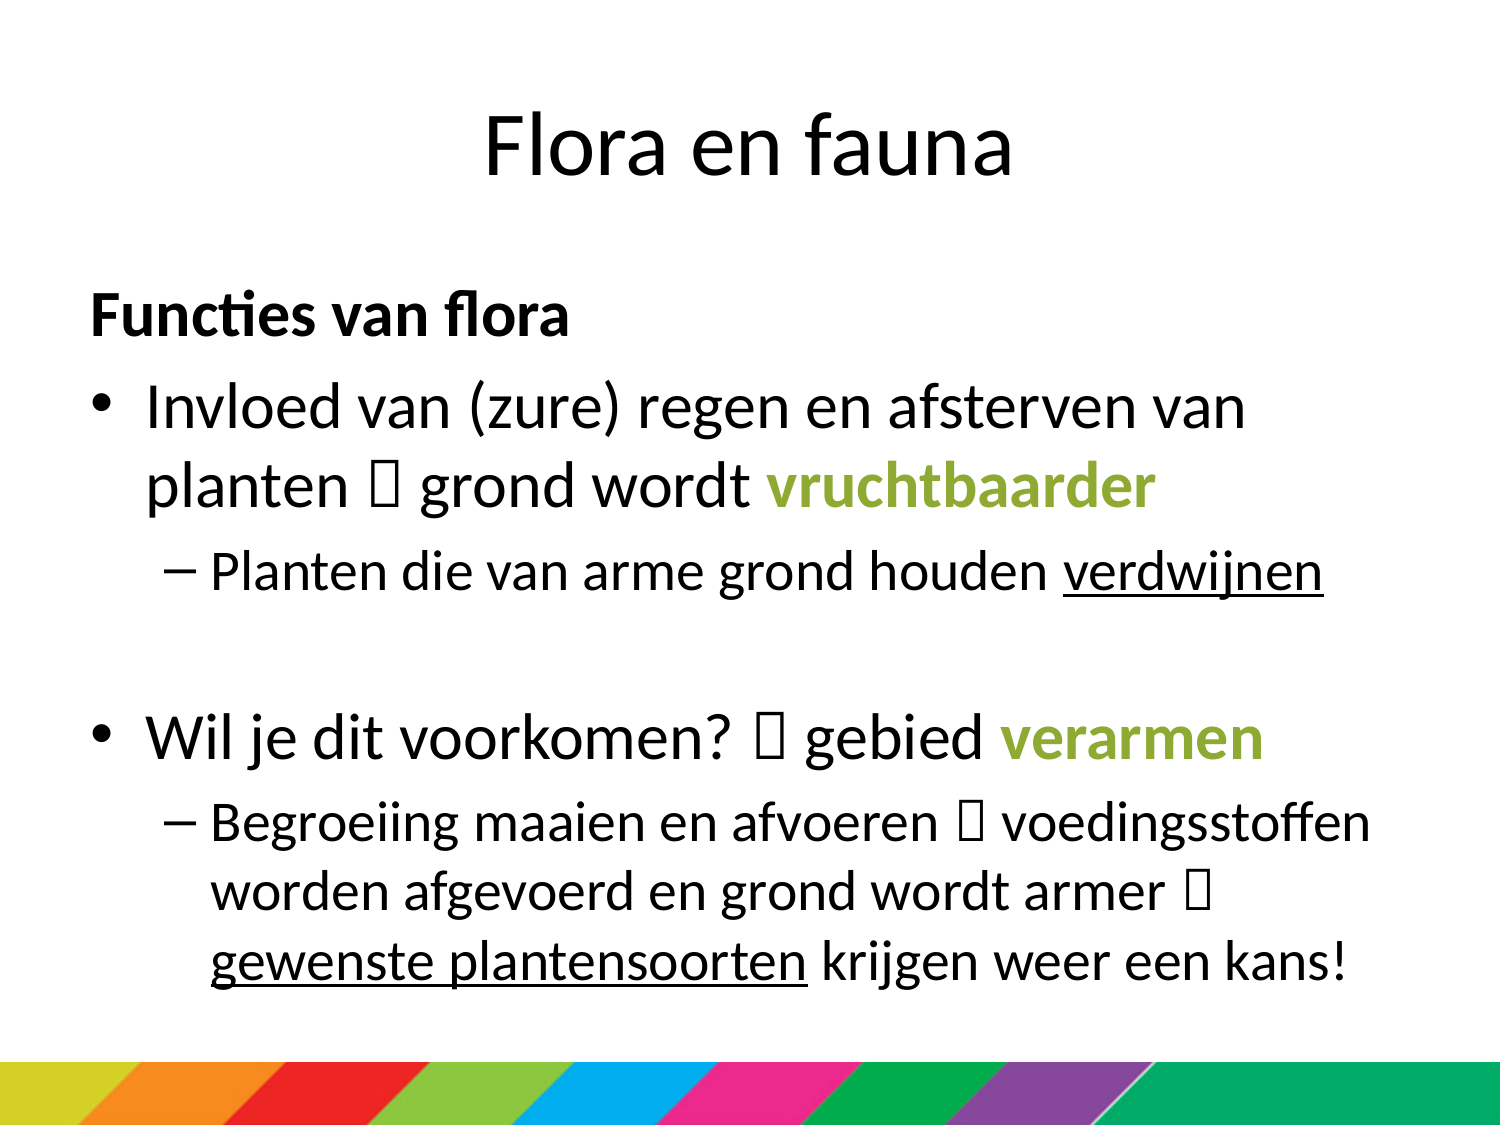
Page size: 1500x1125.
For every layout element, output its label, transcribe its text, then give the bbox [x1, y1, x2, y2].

picture [656, 1062, 1500, 1125]
list Functies van flora Invloed van (zure) regen en afsterven van planten  grond wordt vruchtbaarder Planten die van arme grond houden verdwijnen Wil je dit voorkomen?  gebied verarmen Begroeiing maaien en afvoeren  voedingsstoffen worden afgevoerd en grond wordt armer  gewenste plantensoorten krijgen weer een kans! [75, 262, 1425, 1005]
picture [0, 1062, 574, 1125]
title Flora en fauna [75, 45, 1425, 233]
